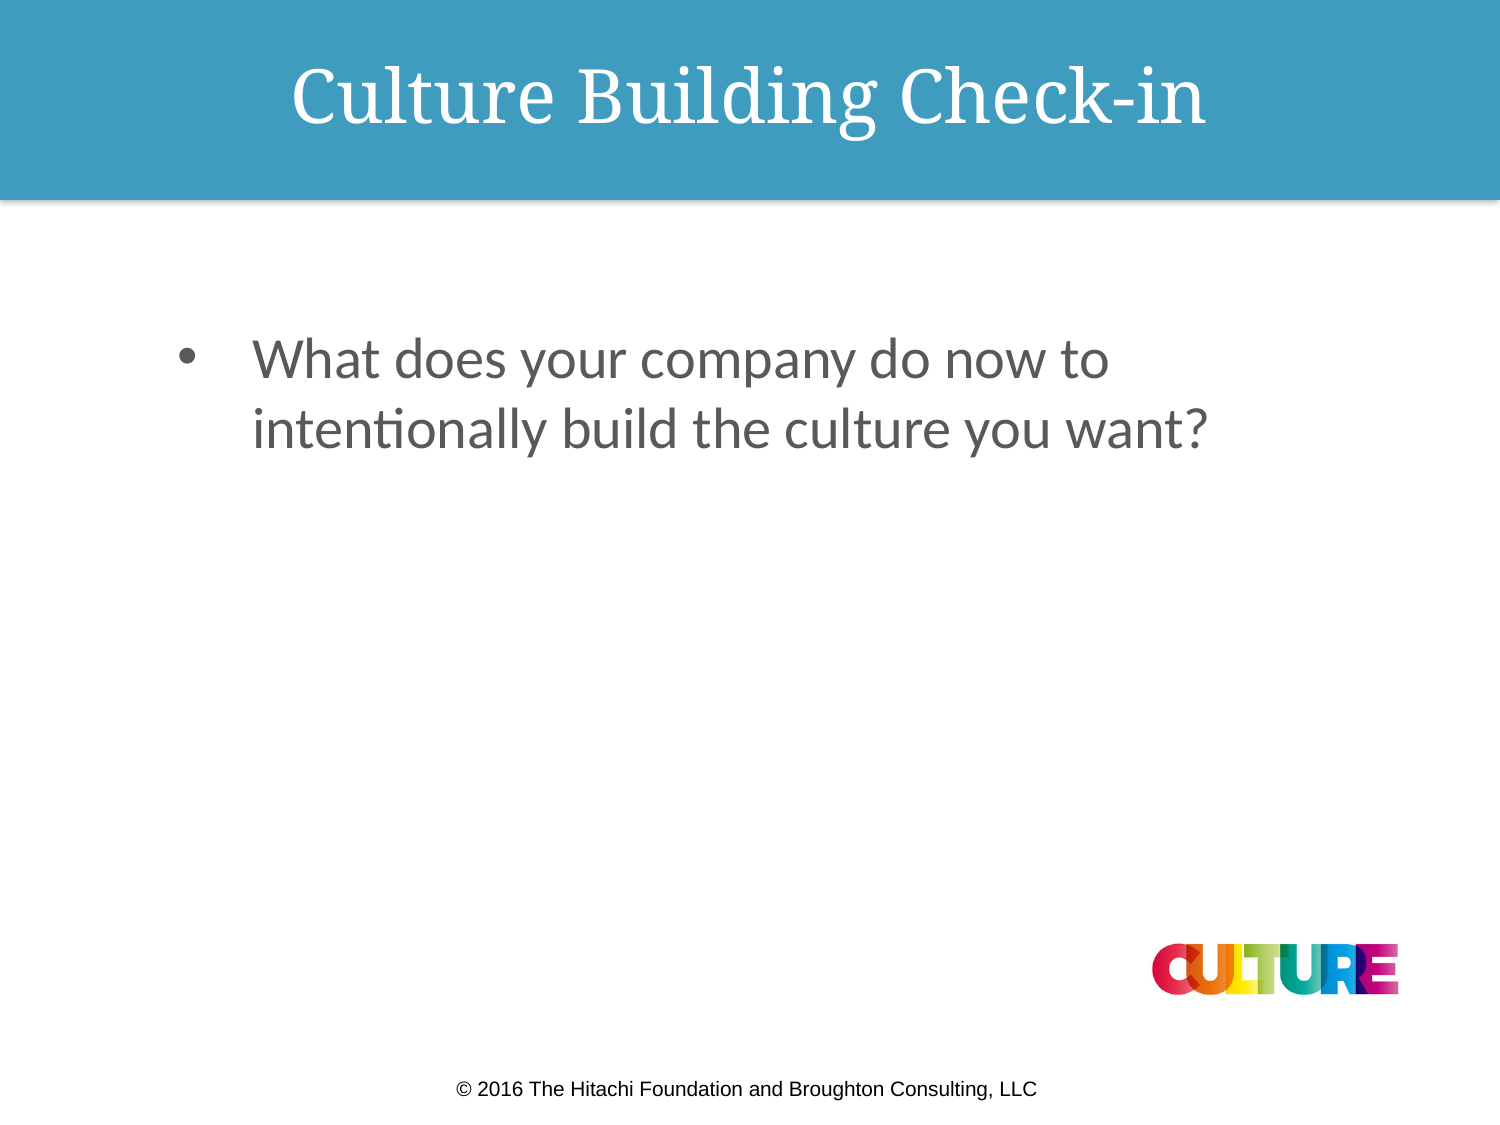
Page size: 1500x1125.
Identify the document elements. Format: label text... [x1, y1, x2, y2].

title Culture Building Check-in [112, 24, 1388, 163]
picture [1137, 890, 1413, 1048]
footer © 2016 The Hitachi Foundation and Broughton Consulting, LLC [399, 1067, 1100, 1100]
text_box What does your company do now to intentionally build the culture you want? [87, 312, 1300, 468]
